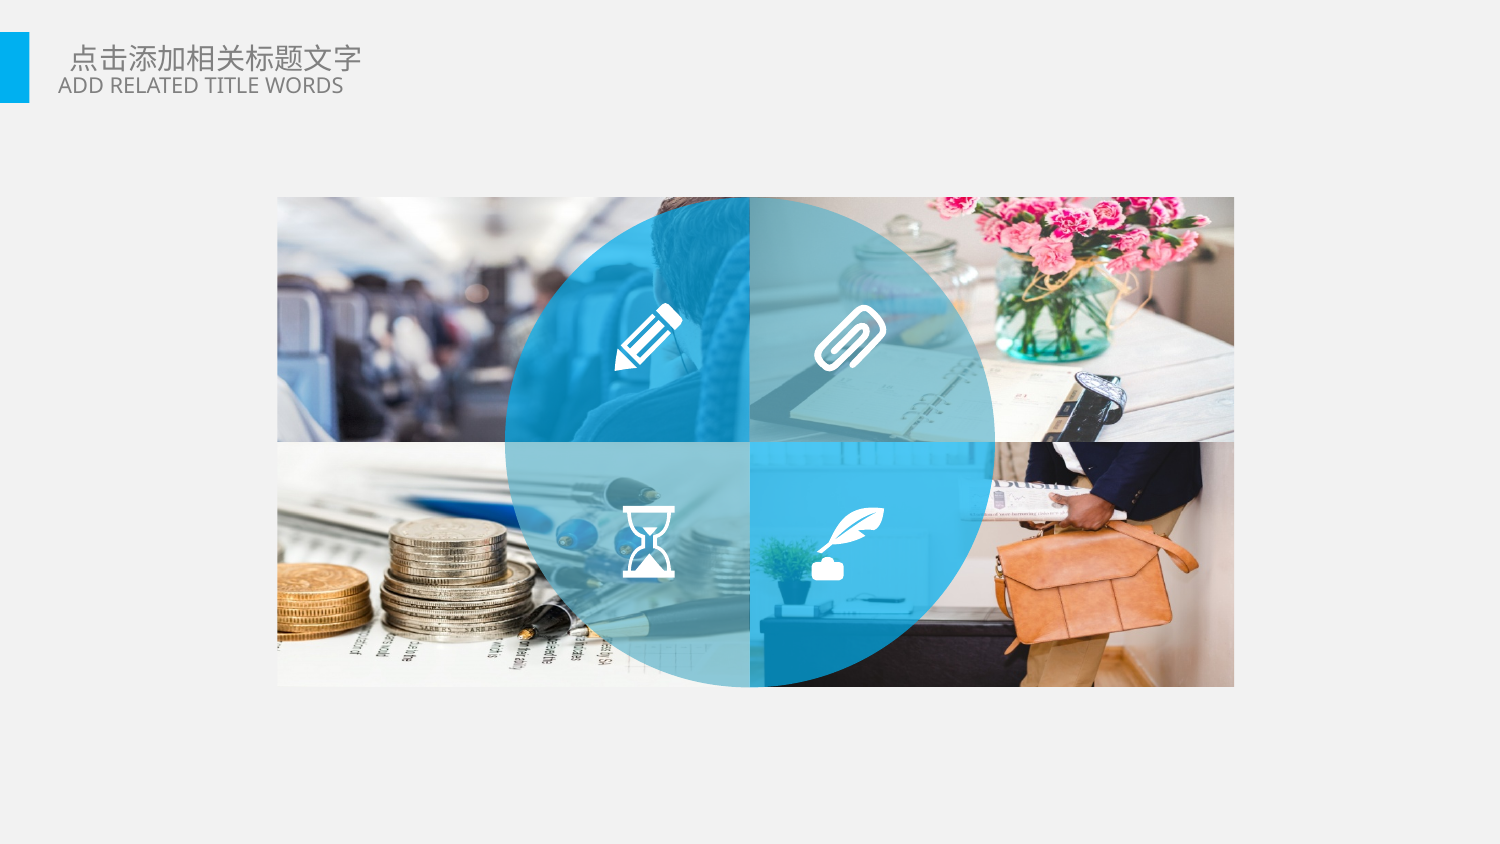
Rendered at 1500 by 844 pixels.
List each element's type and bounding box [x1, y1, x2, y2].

text_box [1001, 444, 1236, 689]
text_box [275, 195, 505, 444]
text_box [504, 197, 996, 688]
text_box [275, 444, 499, 689]
text_box [995, 195, 1236, 444]
